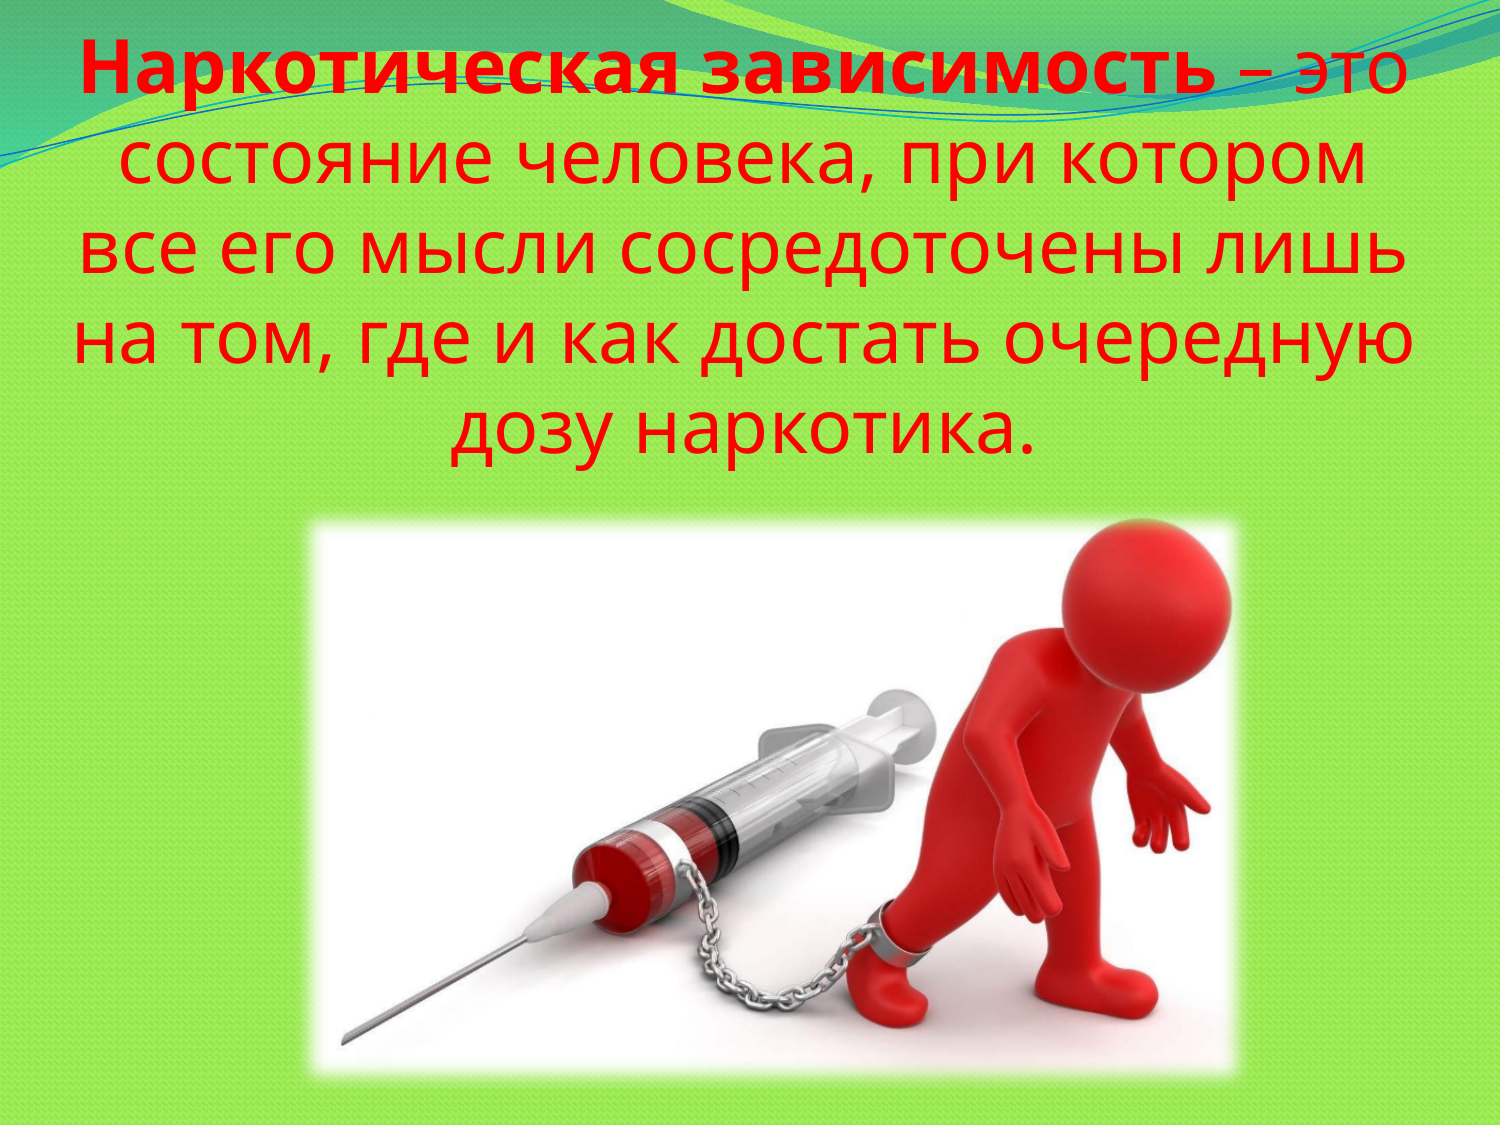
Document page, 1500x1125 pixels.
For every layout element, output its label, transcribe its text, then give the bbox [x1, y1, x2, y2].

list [292, 503, 1255, 1094]
title Наркотическая зависимость – это состояние человека, при котором все его мысли сосредоточены лишь на том, где и как достать очередную дозу наркотика. [58, 70, 1430, 469]
